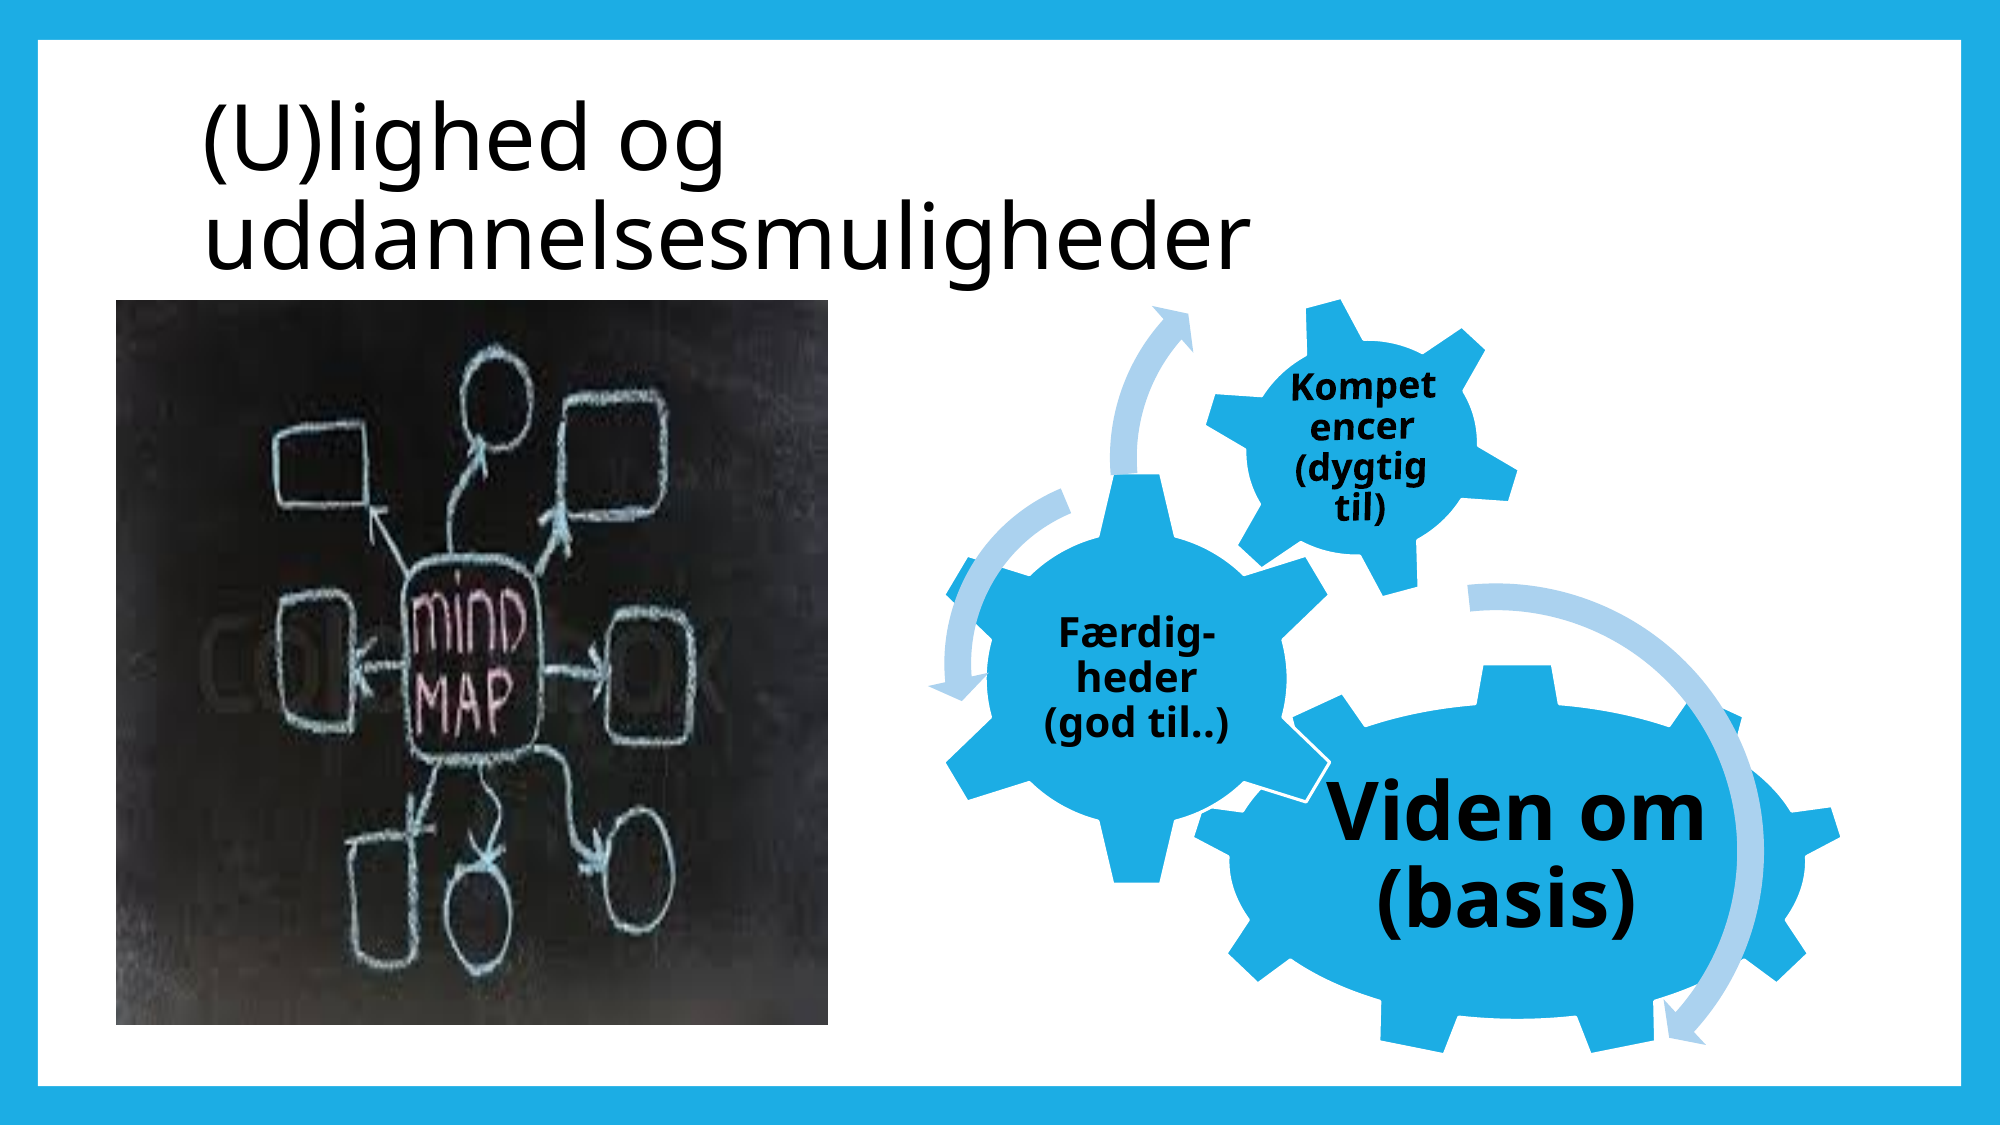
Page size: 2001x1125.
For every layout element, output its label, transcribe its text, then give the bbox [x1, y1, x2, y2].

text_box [827, 256, 1847, 1069]
title (U)lighed og uddannelsesmuligheder [187, 99, 1808, 281]
picture [115, 300, 827, 1025]
